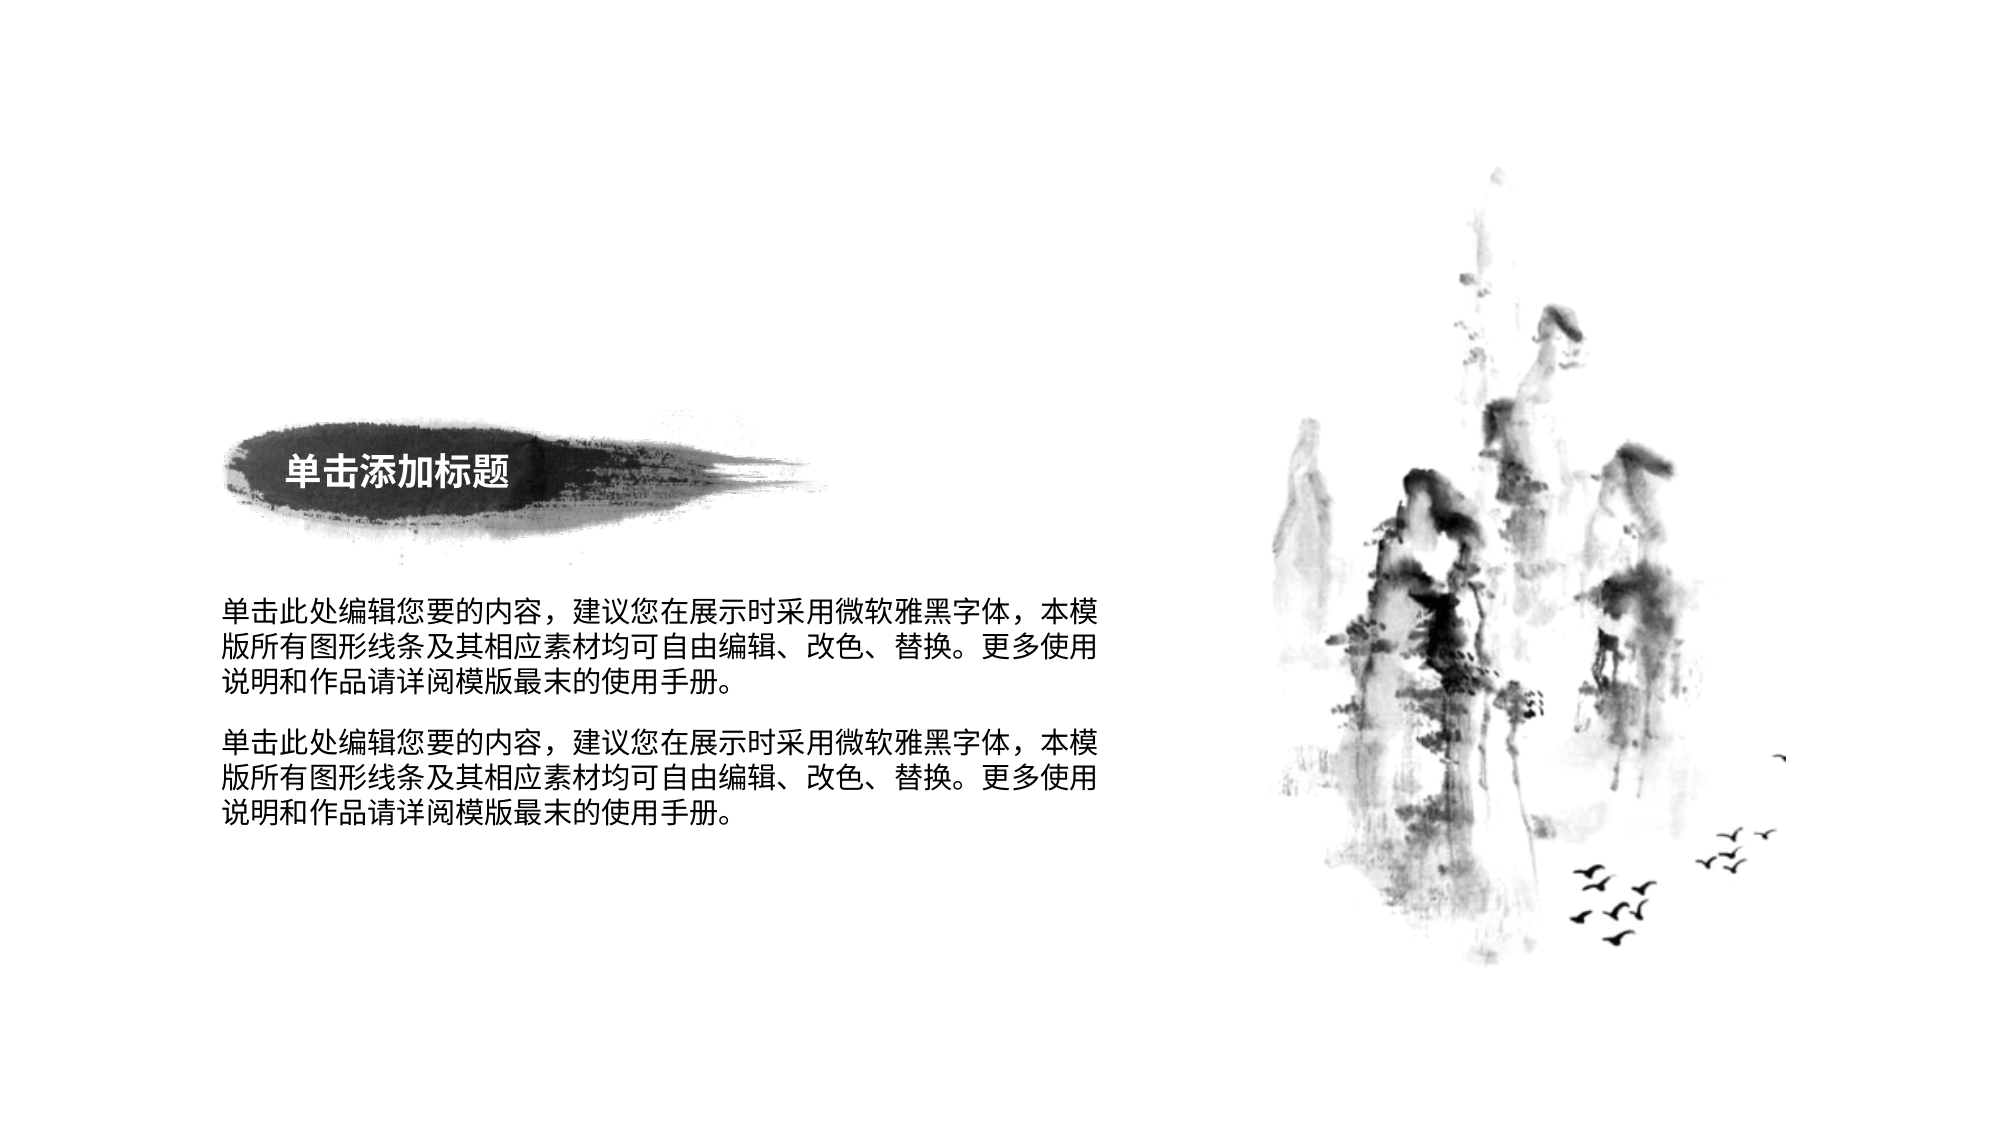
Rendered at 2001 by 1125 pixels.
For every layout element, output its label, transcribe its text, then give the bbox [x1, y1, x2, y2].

picture [1267, 166, 1787, 970]
text_box 单击此处编辑您要的内容，建议您在展示时采用微软雅黑字体，本模版所有图形线条及其相应素材均可自由编辑、改色、替换。更多使用说明和作品请详阅模版最末的使用手册。 [206, 716, 1120, 837]
text_box 单击此处编辑您要的内容，建议您在展示时采用微软雅黑字体，本模版所有图形线条及其相应素材均可自由编辑、改色、替换。更多使用说明和作品请详阅模版最末的使用手册。 [206, 586, 1120, 707]
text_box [206, 410, 829, 568]
